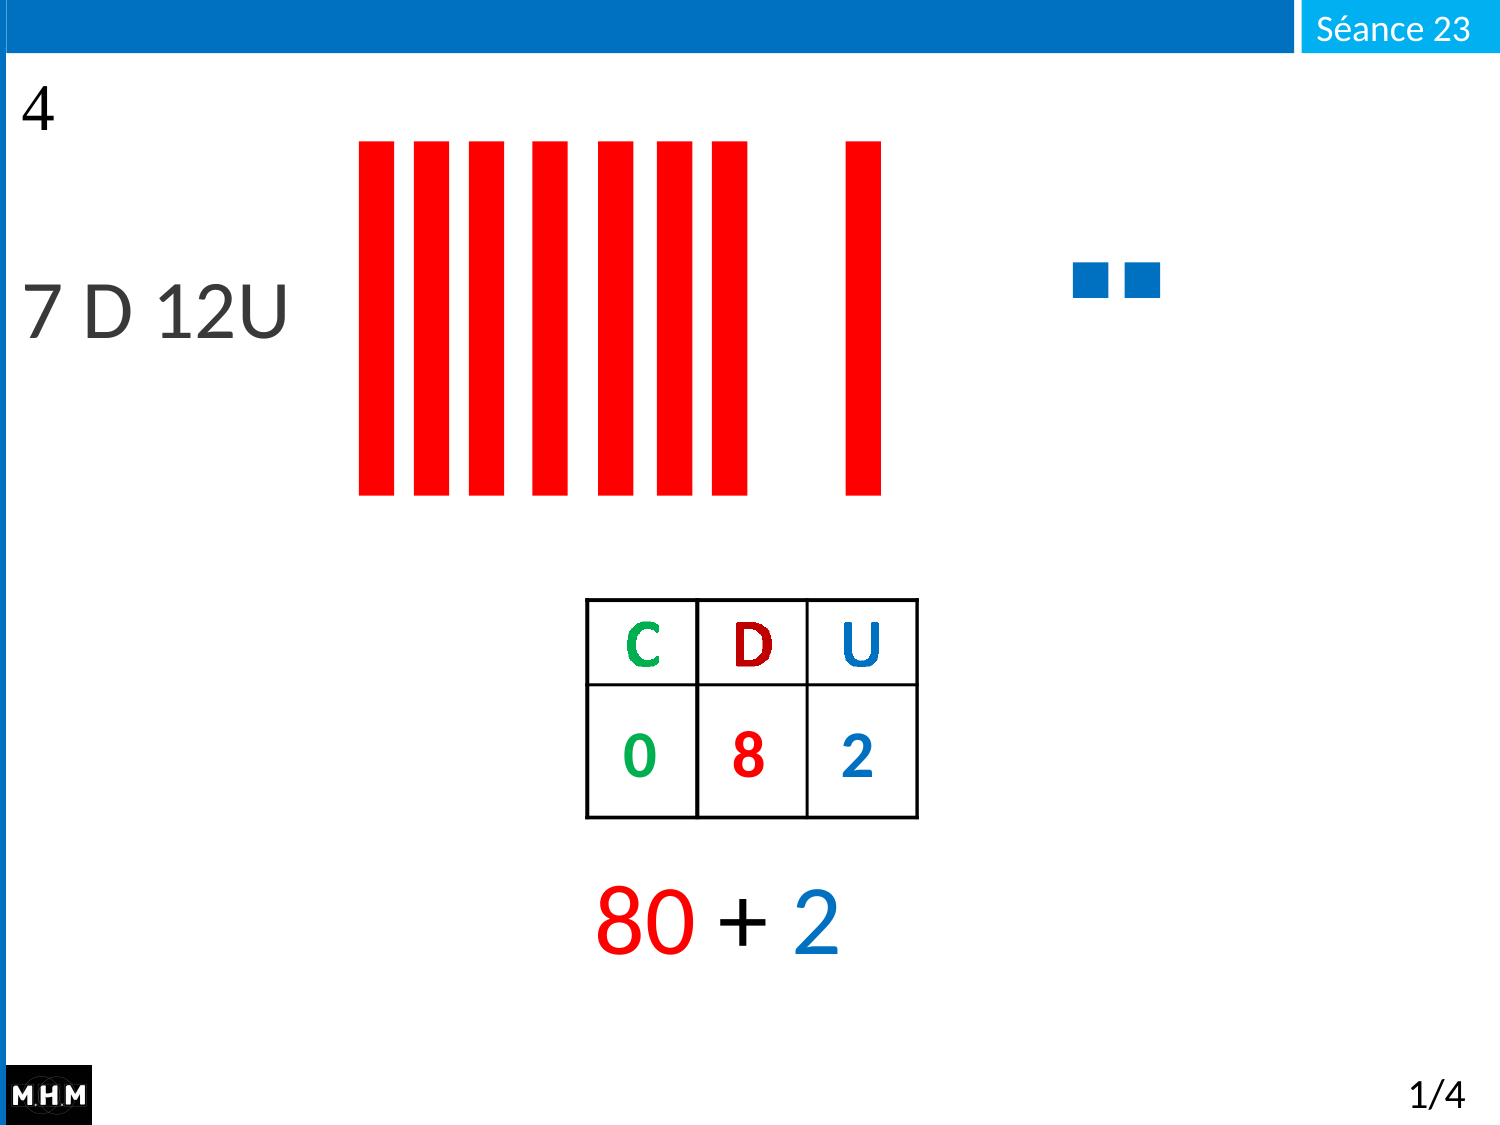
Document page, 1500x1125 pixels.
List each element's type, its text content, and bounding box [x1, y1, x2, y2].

text_box [358, 363, 395, 497]
text_box 7 D 12U [0, 247, 551, 363]
text_box [531, 140, 569, 497]
list 1/4 [1373, 1064, 1500, 1125]
text_box [845, 140, 882, 497]
text_box [1072, 261, 1109, 299]
text_box 80 + 2 [335, 847, 1124, 982]
text_box [711, 140, 748, 497]
text_box [468, 363, 505, 497]
picture [6, 1065, 92, 1125]
text_box [1124, 261, 1161, 299]
picture [578, 590, 922, 820]
text_box [656, 140, 693, 497]
text_box [413, 363, 450, 497]
text_box [413, 140, 450, 247]
text_box [358, 140, 395, 247]
text_box [597, 140, 635, 497]
text_box [468, 140, 505, 247]
